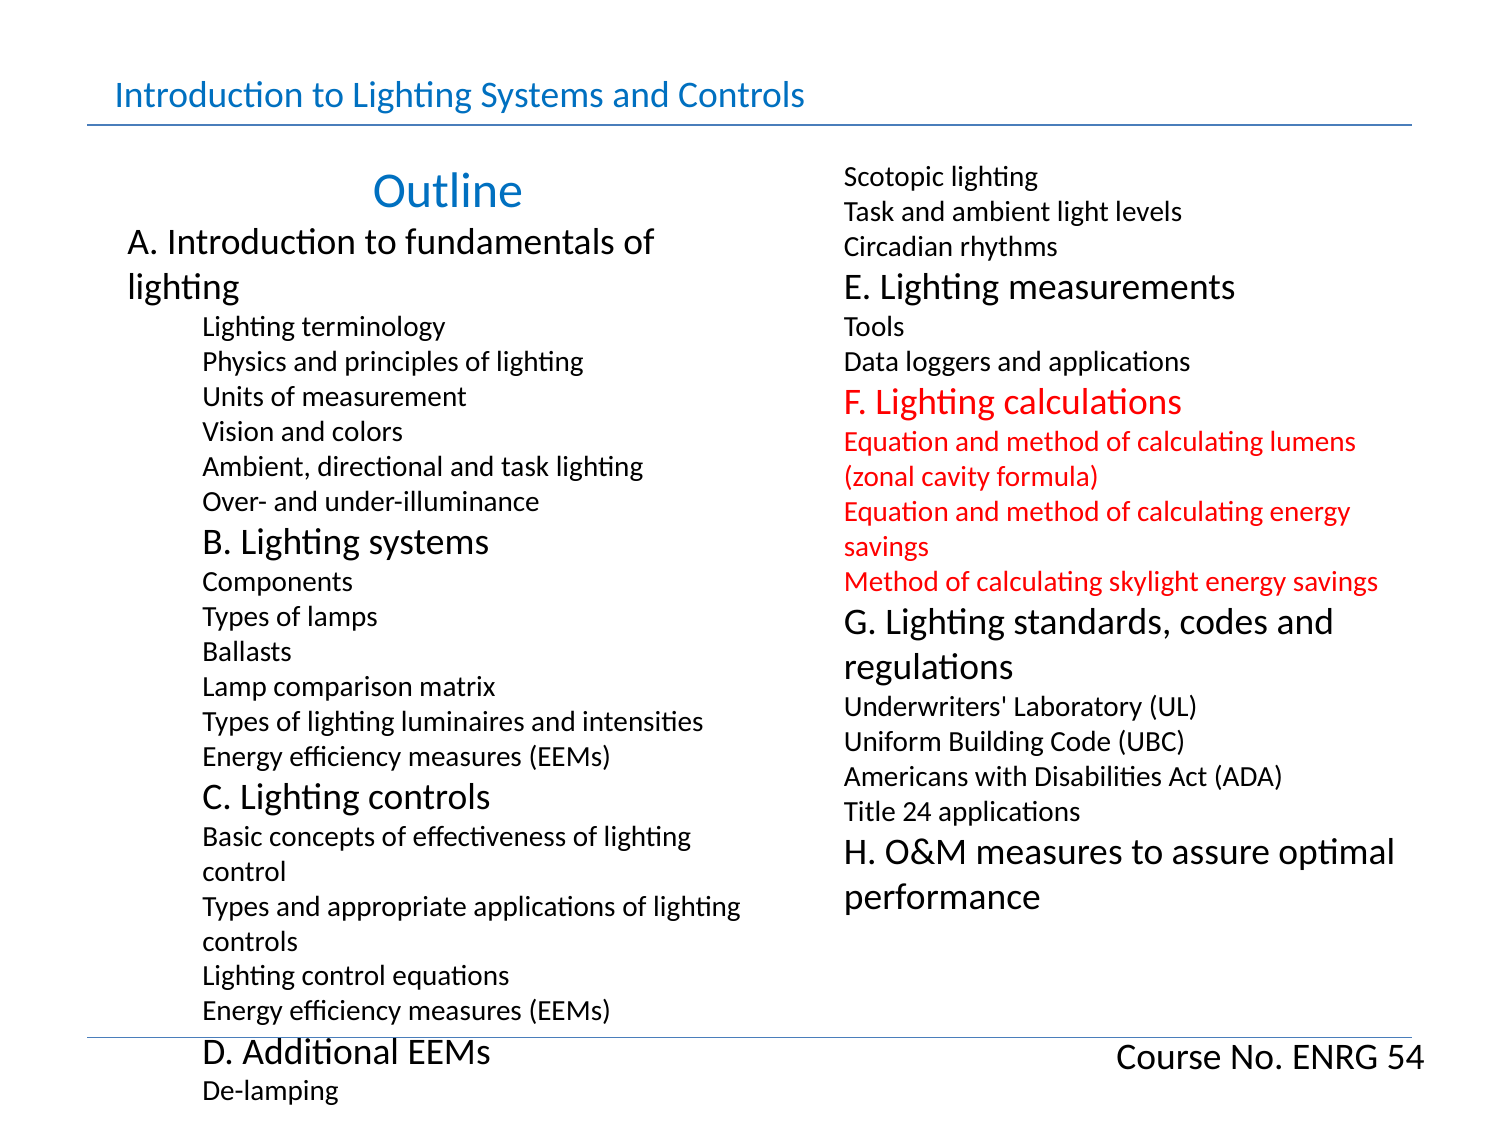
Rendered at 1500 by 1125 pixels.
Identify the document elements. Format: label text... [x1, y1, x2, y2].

text_box Outline A. Introduction to fundamentals of lighting Lighting terminology Physics and principles of lighting Units of measurement Vision and colors Ambient, directional and task lighting Over- and under-illuminance B. Lighting systems Components Types of lamps Ballasts Lamp comparison matrix Types of lighting luminaires and intensities Energy efficiency measures (EEMs) C. Lighting controls Basic concepts of effectiveness of lighting control Types and appropriate applications of lighting controls Lighting control equations Energy efficiency measures (EEMs) D. Additional EEMs De-lamping Scotopic lighting Task and ambient light levels Circadian rhythms E. Lighting measurements Tools Data loggers and applications F. Lighting calculations Equation and method of calculating lumens (zonal cavity formula) Equation and method of calculating energy savings Method of calculating skylight energy savings G. Lighting standards, codes and regulations Underwriters' Laboratory (UL) Uniform Building Code (UBC) Americans with Disabilities Act (ADA) Title 24 applications H. O&M measures to assure optimal performance [112, 1046, 1425, 1119]
text_box Course No. ENRG 54 [1101, 1024, 1441, 1085]
text_box Outline A. Introduction to fundamentals of lighting Lighting terminology Physics and principles of lighting Units of measurement Vision and colors Ambient, directional and task lighting Over- and under-illuminance B. Lighting systems Components Types of lamps Ballasts Lamp comparison matrix Types of lighting luminaires and intensities Energy efficiency measures (EEMs) C. Lighting controls Basic concepts of effectiveness of lighting control Types and appropriate applications of lighting controls Lighting control equations Energy efficiency measures (EEMs) D. Additional EEMs De-lamping Scotopic lighting Task and ambient light levels Circadian rhythms E. Lighting measurements Tools Data loggers and applications F. Lighting calculations Equation and method of calculating lumens (zonal cavity formula) Equation and method of calculating energy savings Method of calculating skylight energy savings G. Lighting standards, codes and regulations Underwriters' Laboratory (UL) Uniform Building Code (UBC) Americans with Disabilities Act (ADA) Title 24 applications H. O&M measures to assure optimal performance [112, 149, 1425, 1036]
text_box Introduction to Lighting Systems and Controls [99, 62, 838, 123]
